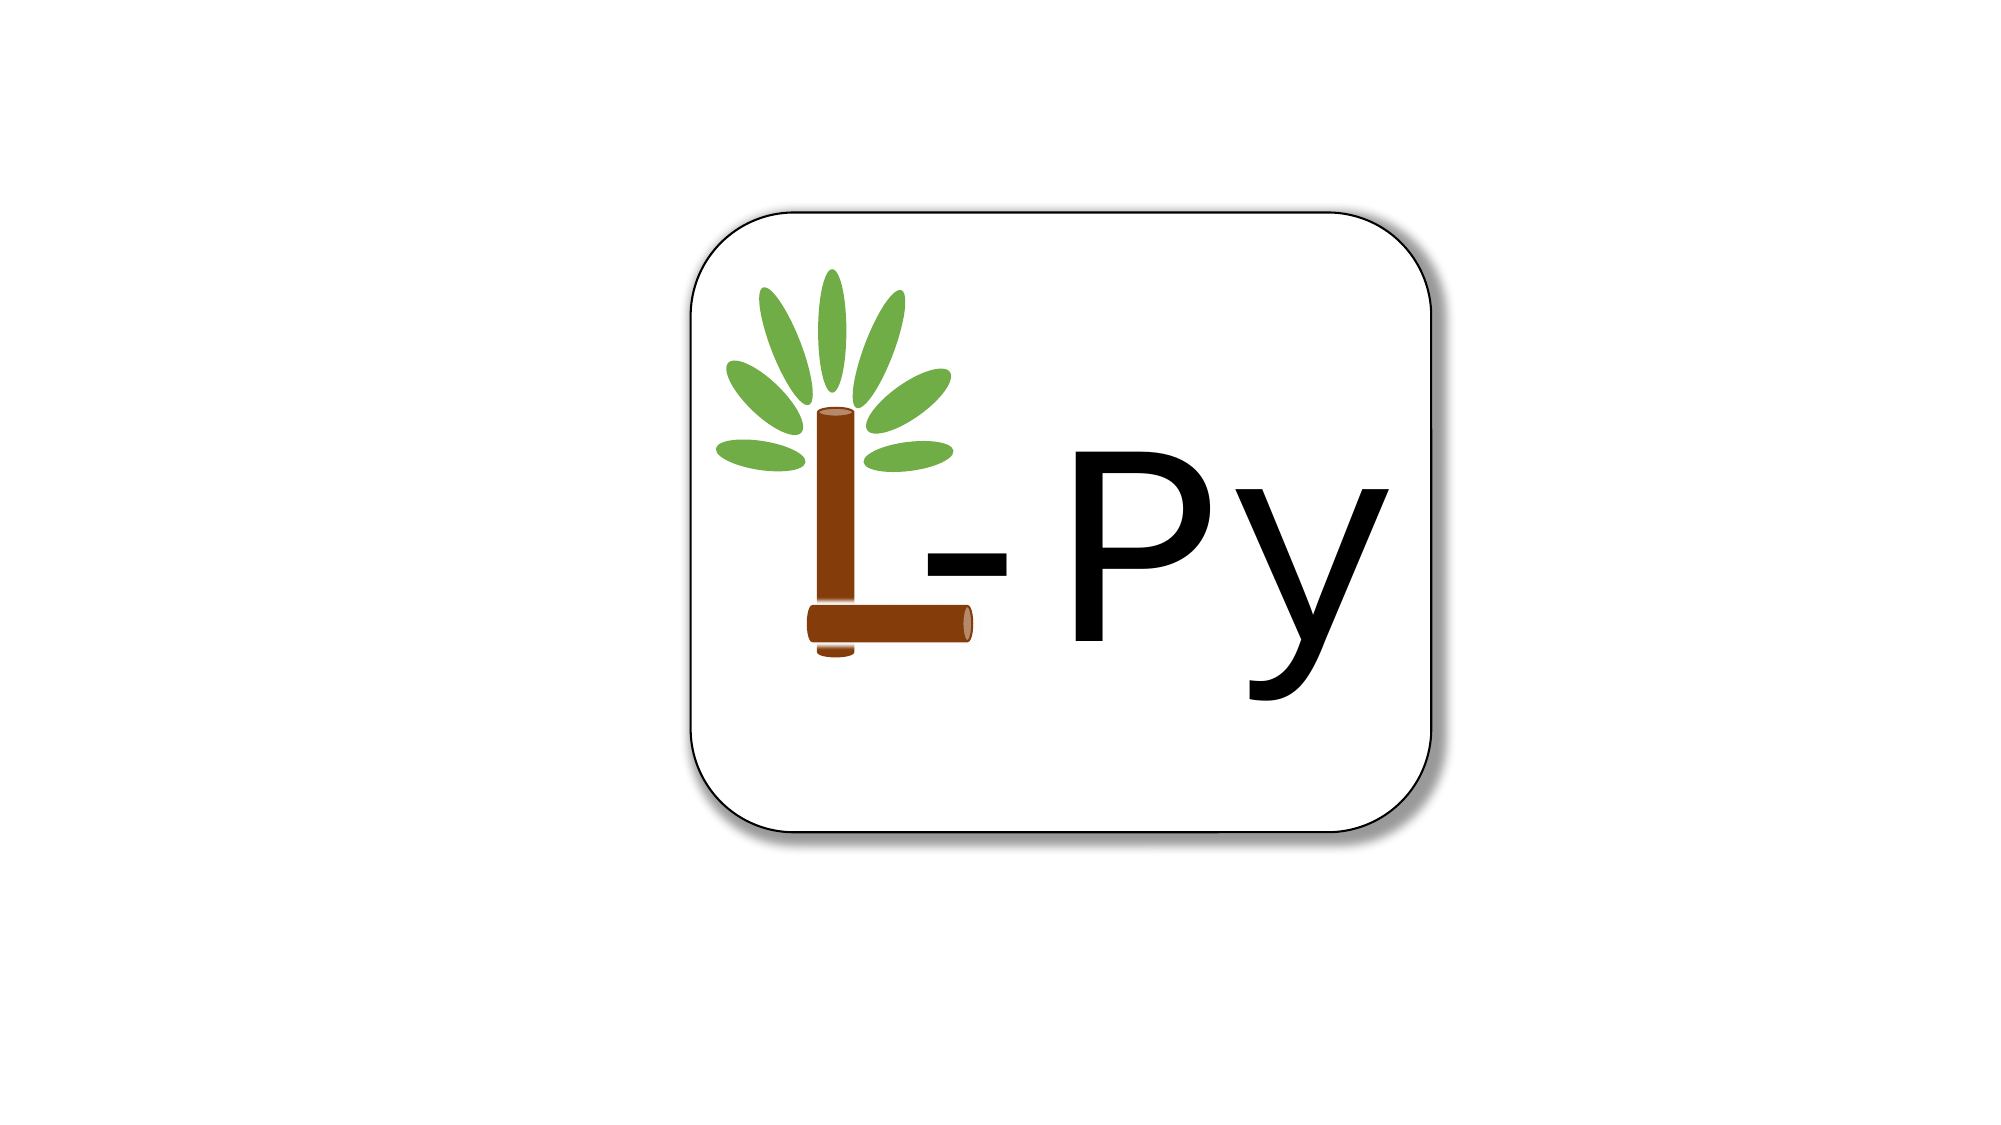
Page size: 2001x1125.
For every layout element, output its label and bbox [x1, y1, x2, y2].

text_box [690, 212, 1432, 833]
